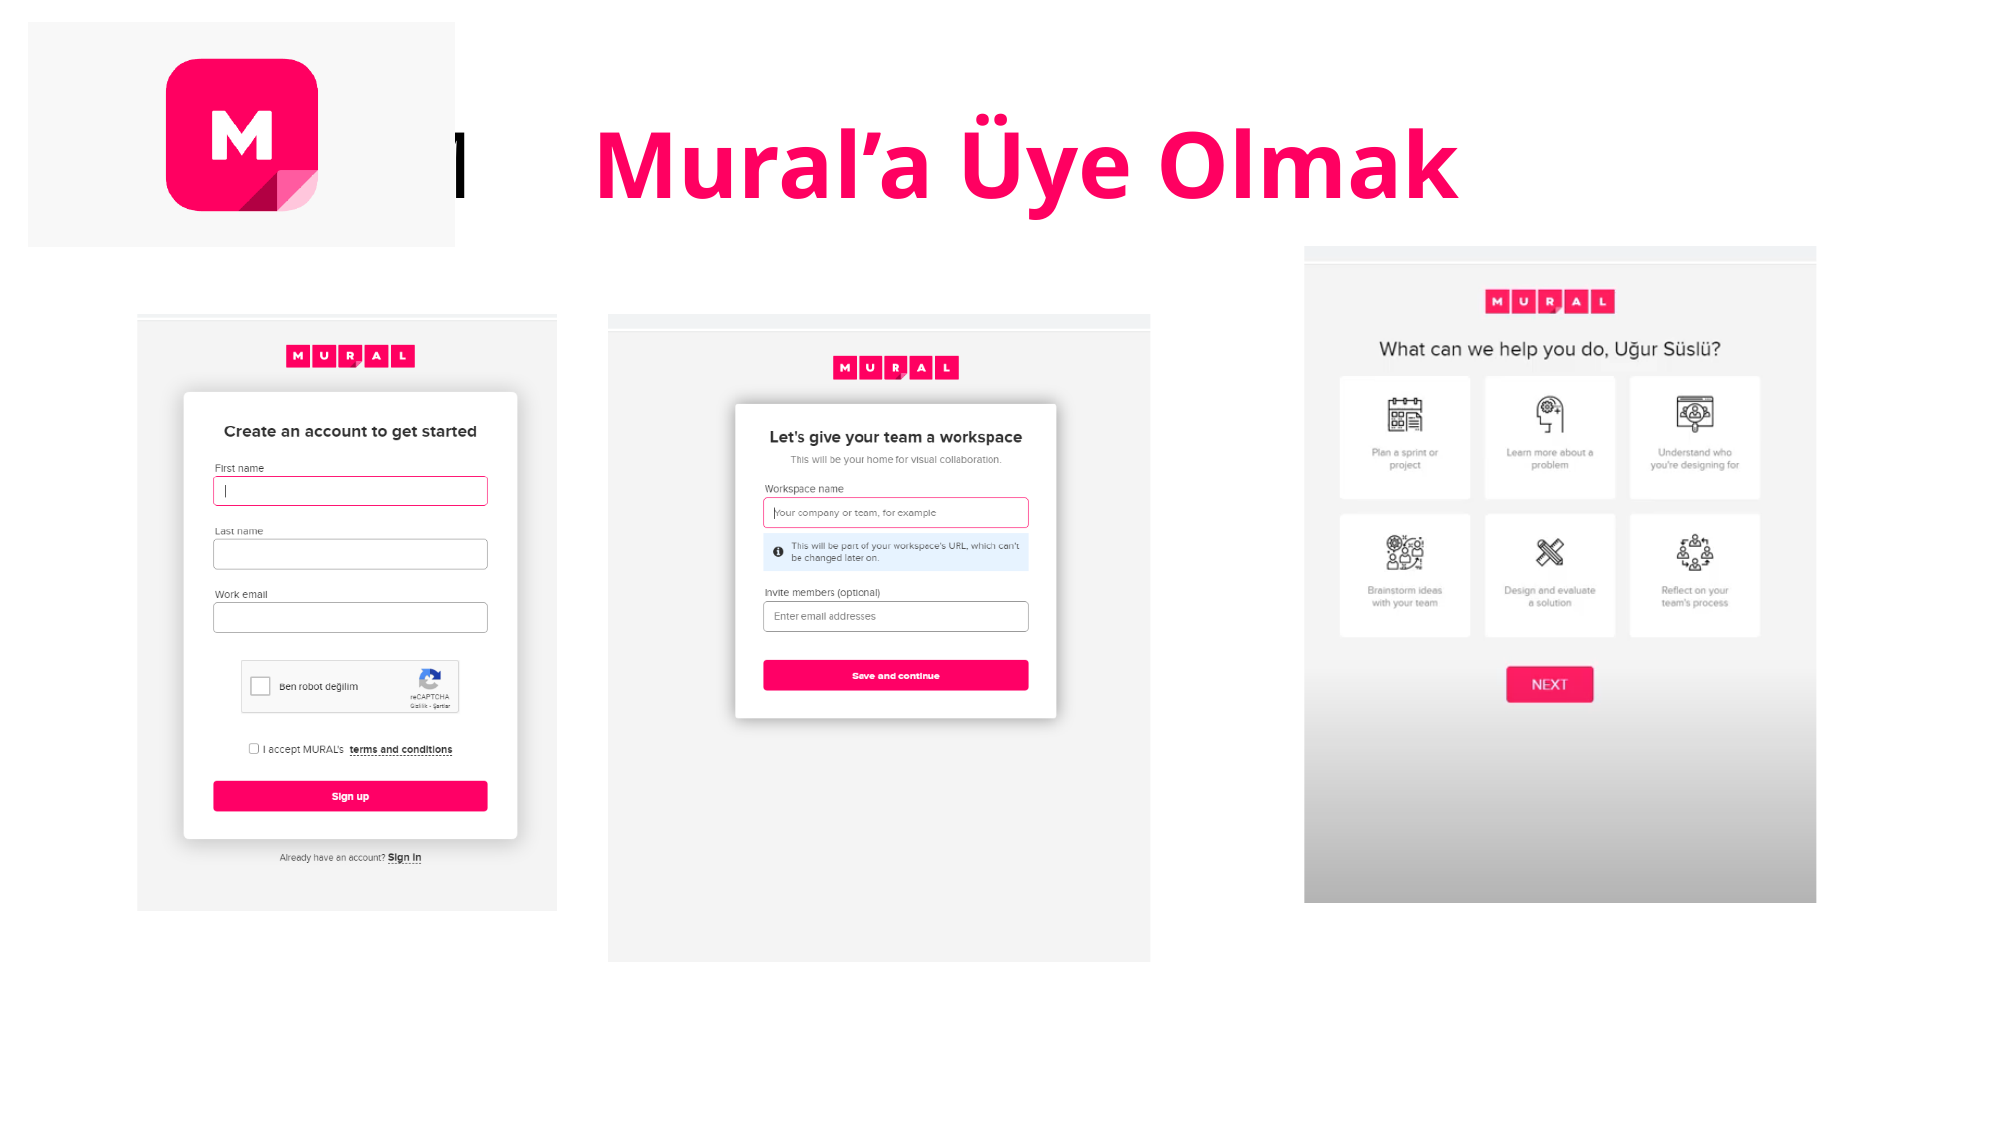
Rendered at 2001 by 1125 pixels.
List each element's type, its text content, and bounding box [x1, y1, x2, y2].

picture [28, 22, 455, 247]
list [137, 314, 557, 911]
picture [1304, 246, 1817, 903]
picture [607, 314, 1151, 962]
title M Mural’a Üye Olmak [137, 59, 1863, 278]
